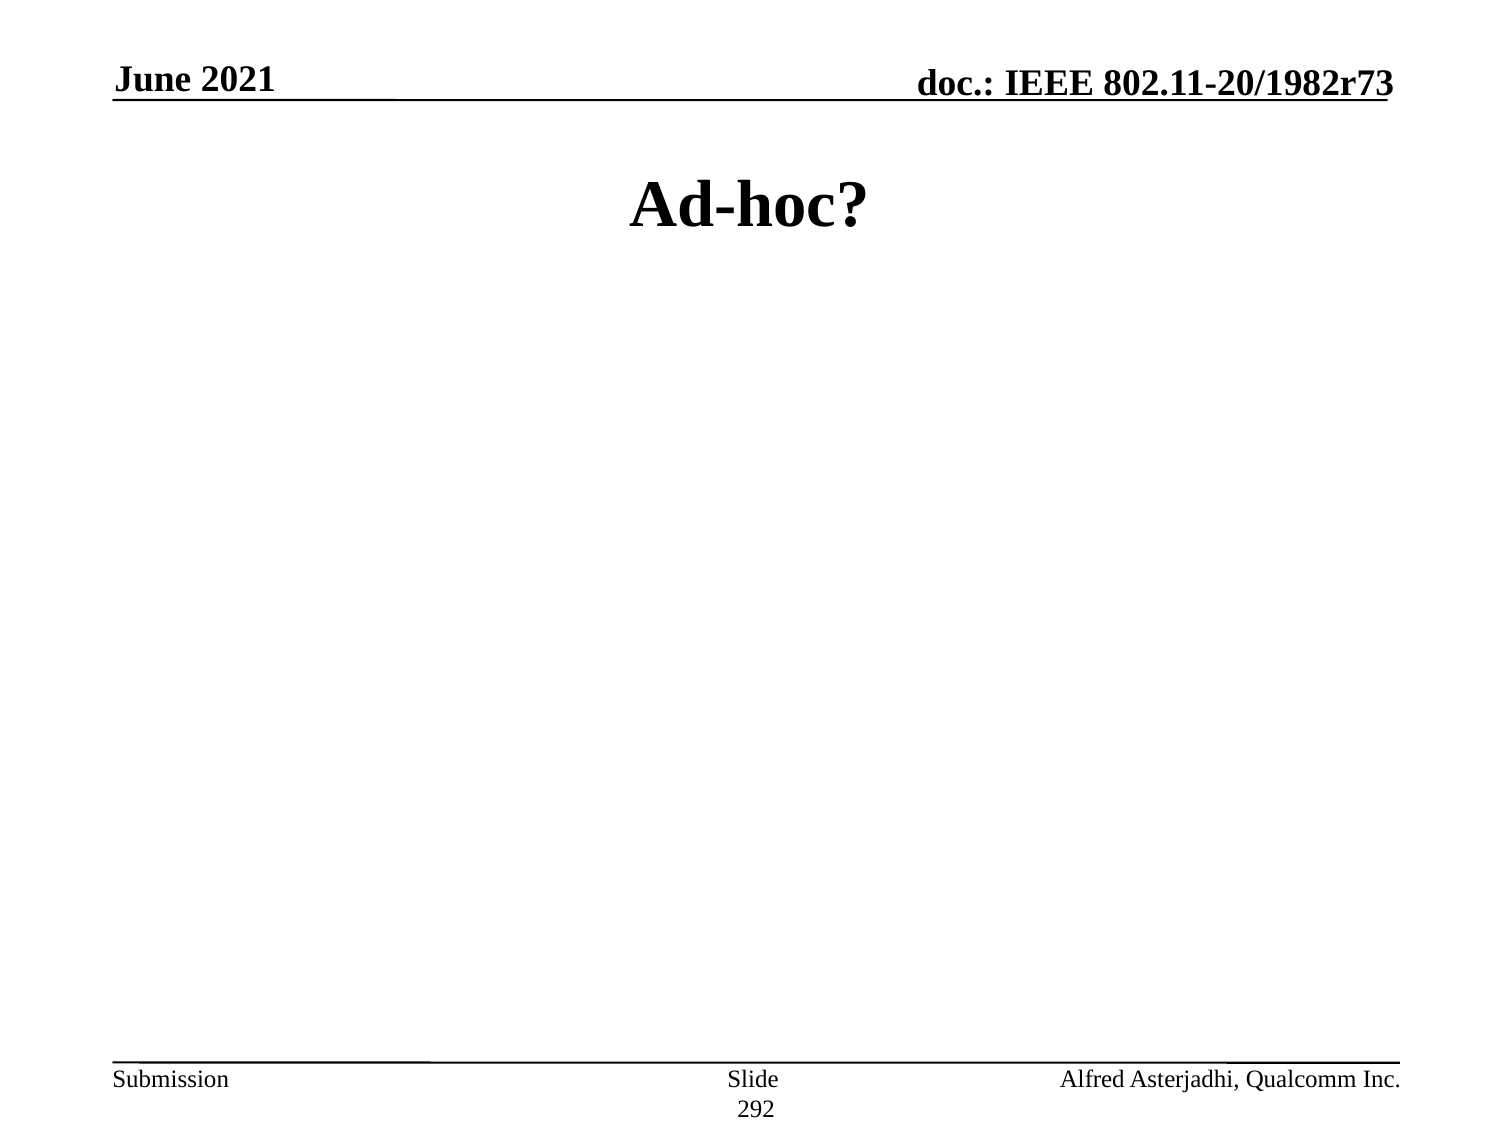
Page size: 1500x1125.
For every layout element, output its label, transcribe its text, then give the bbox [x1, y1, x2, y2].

title Ad-hoc? [112, 112, 1388, 288]
footer Alfred Asterjadhi, Qualcomm Inc. [878, 1061, 1402, 1093]
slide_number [114, 54, 423, 100]
slide_number Slide 292 [712, 1061, 800, 1123]
